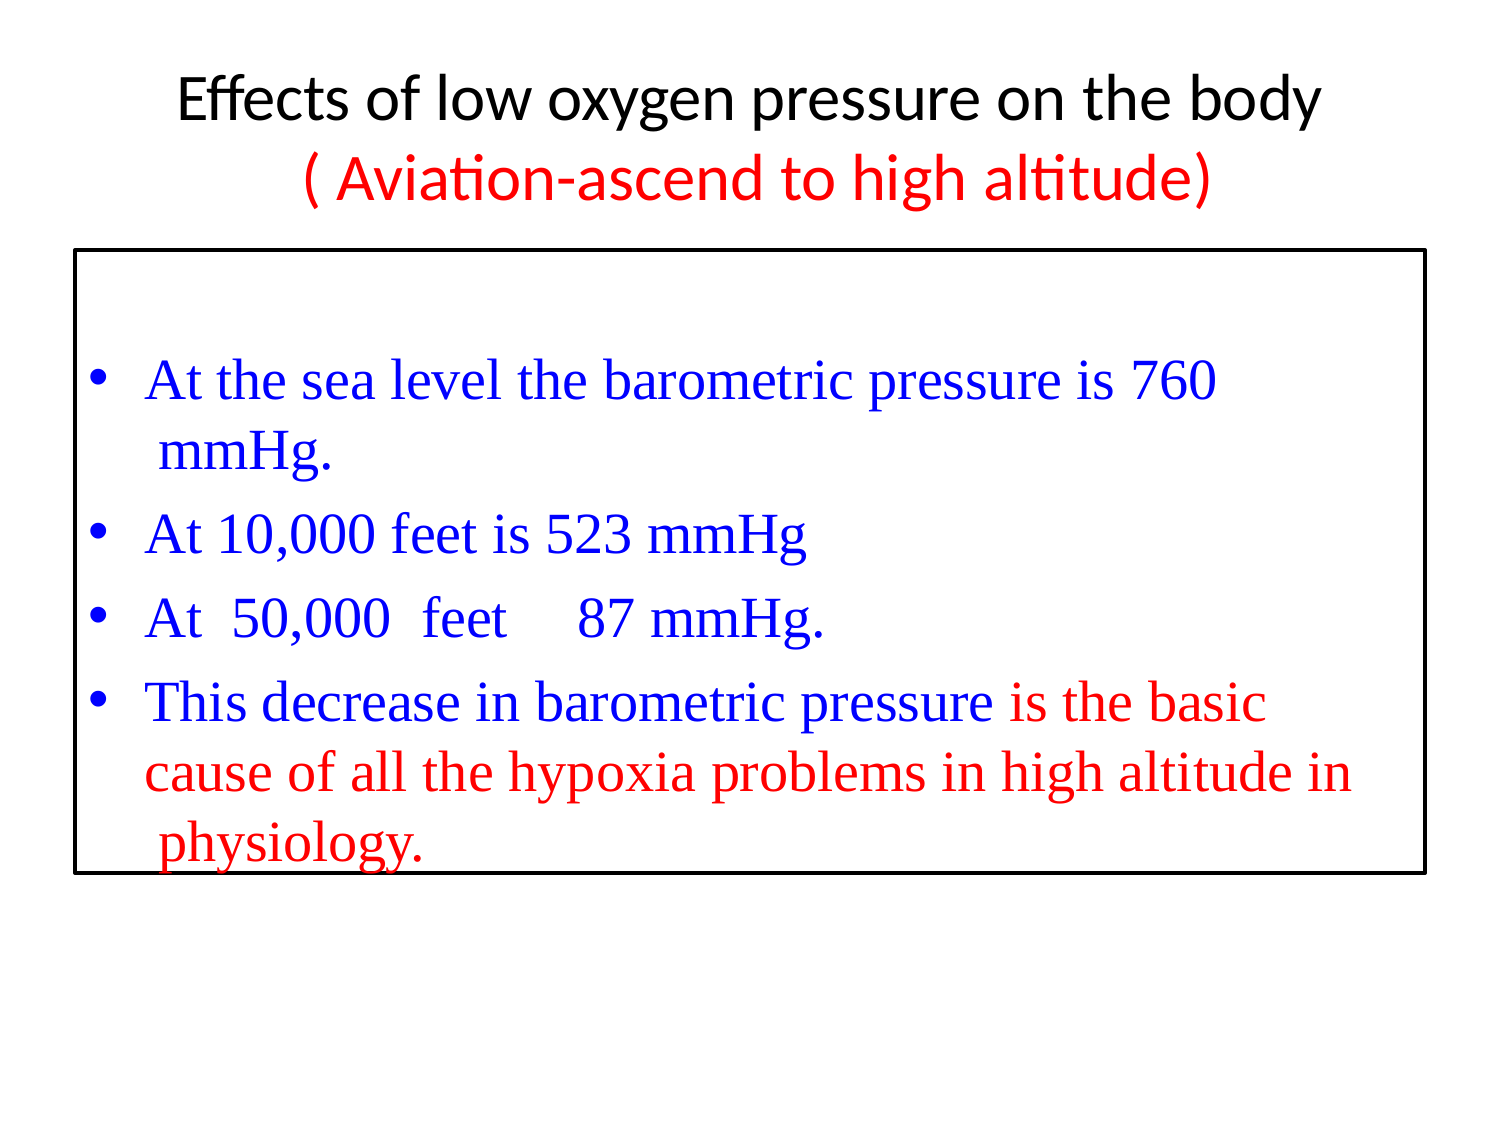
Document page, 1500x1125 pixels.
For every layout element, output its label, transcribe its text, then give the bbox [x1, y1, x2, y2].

text_box At the sea level the barometric pressure is 760 mmHg. At 10,000 feet is 523 mmHg At 50,000 feet 87 mmHg. This decrease in barometric pressure is the basic cause of all the hypoxia problems in high altitude in physiology. [74, 249, 1425, 874]
title Effects of low oxygen pressure on the body ( Aviation-ascend to high altitude) [168, 53, 1332, 242]
